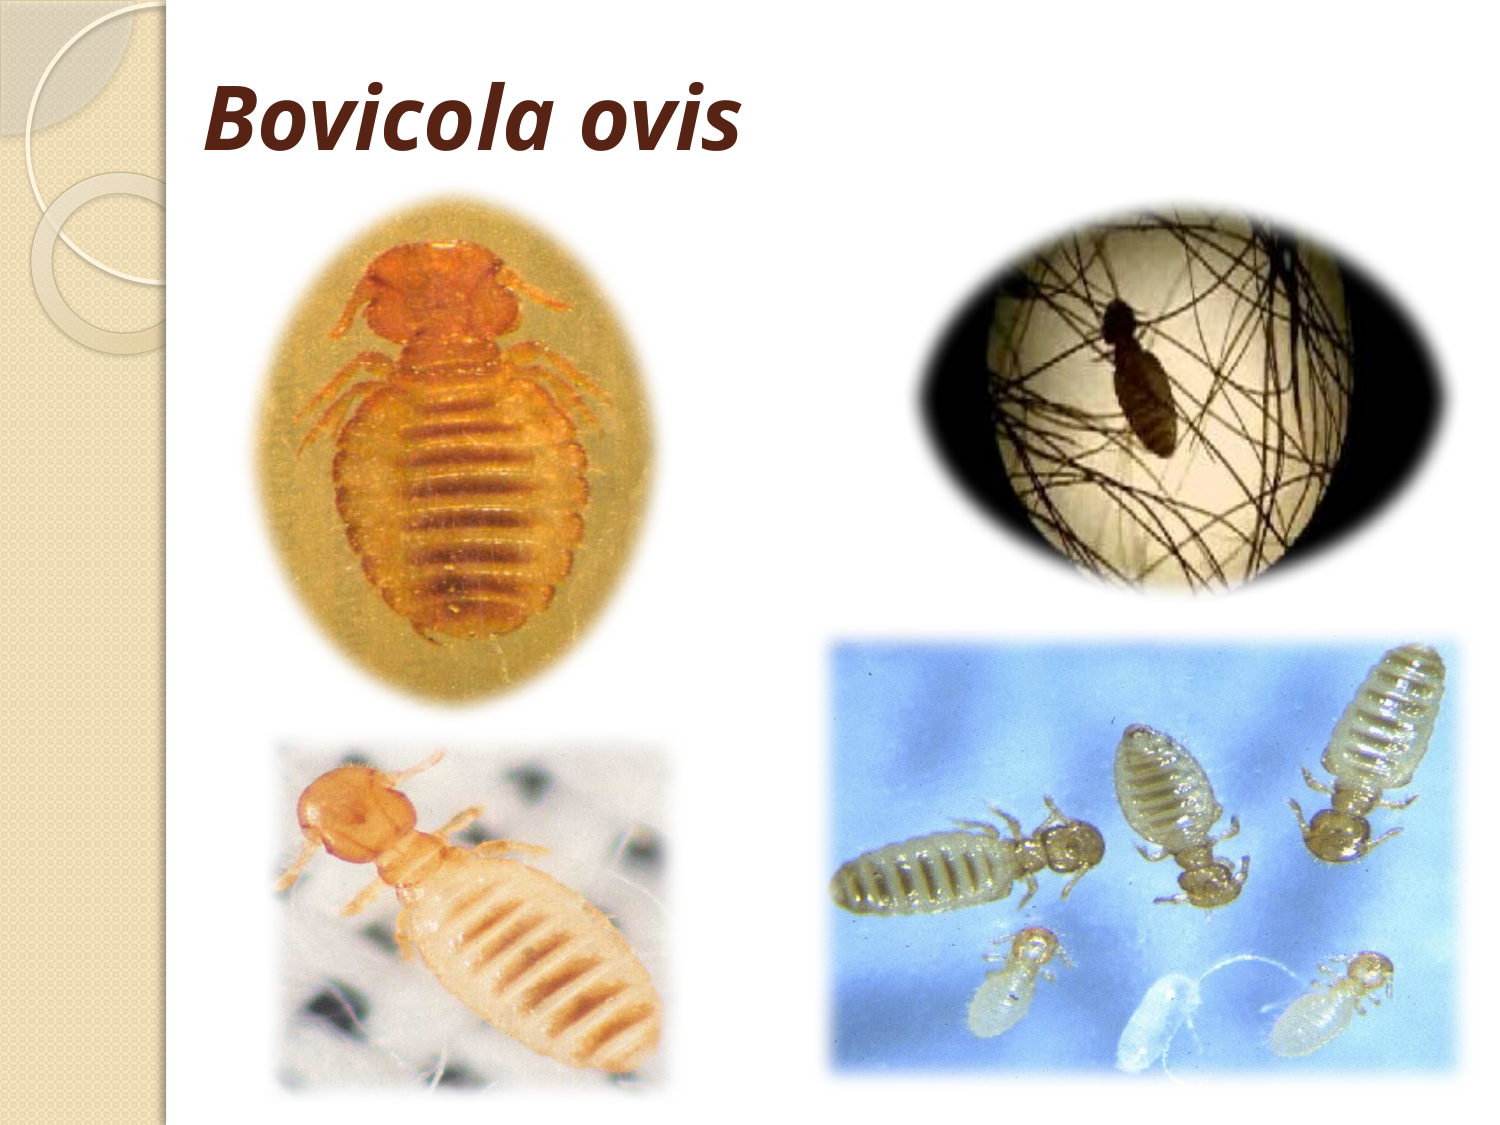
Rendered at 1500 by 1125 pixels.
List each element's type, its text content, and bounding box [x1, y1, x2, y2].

picture [900, 192, 1464, 606]
picture [262, 727, 685, 1105]
picture [181, 210, 728, 695]
title Bovicola ovis [187, 37, 1038, 193]
picture [812, 624, 1476, 1091]
